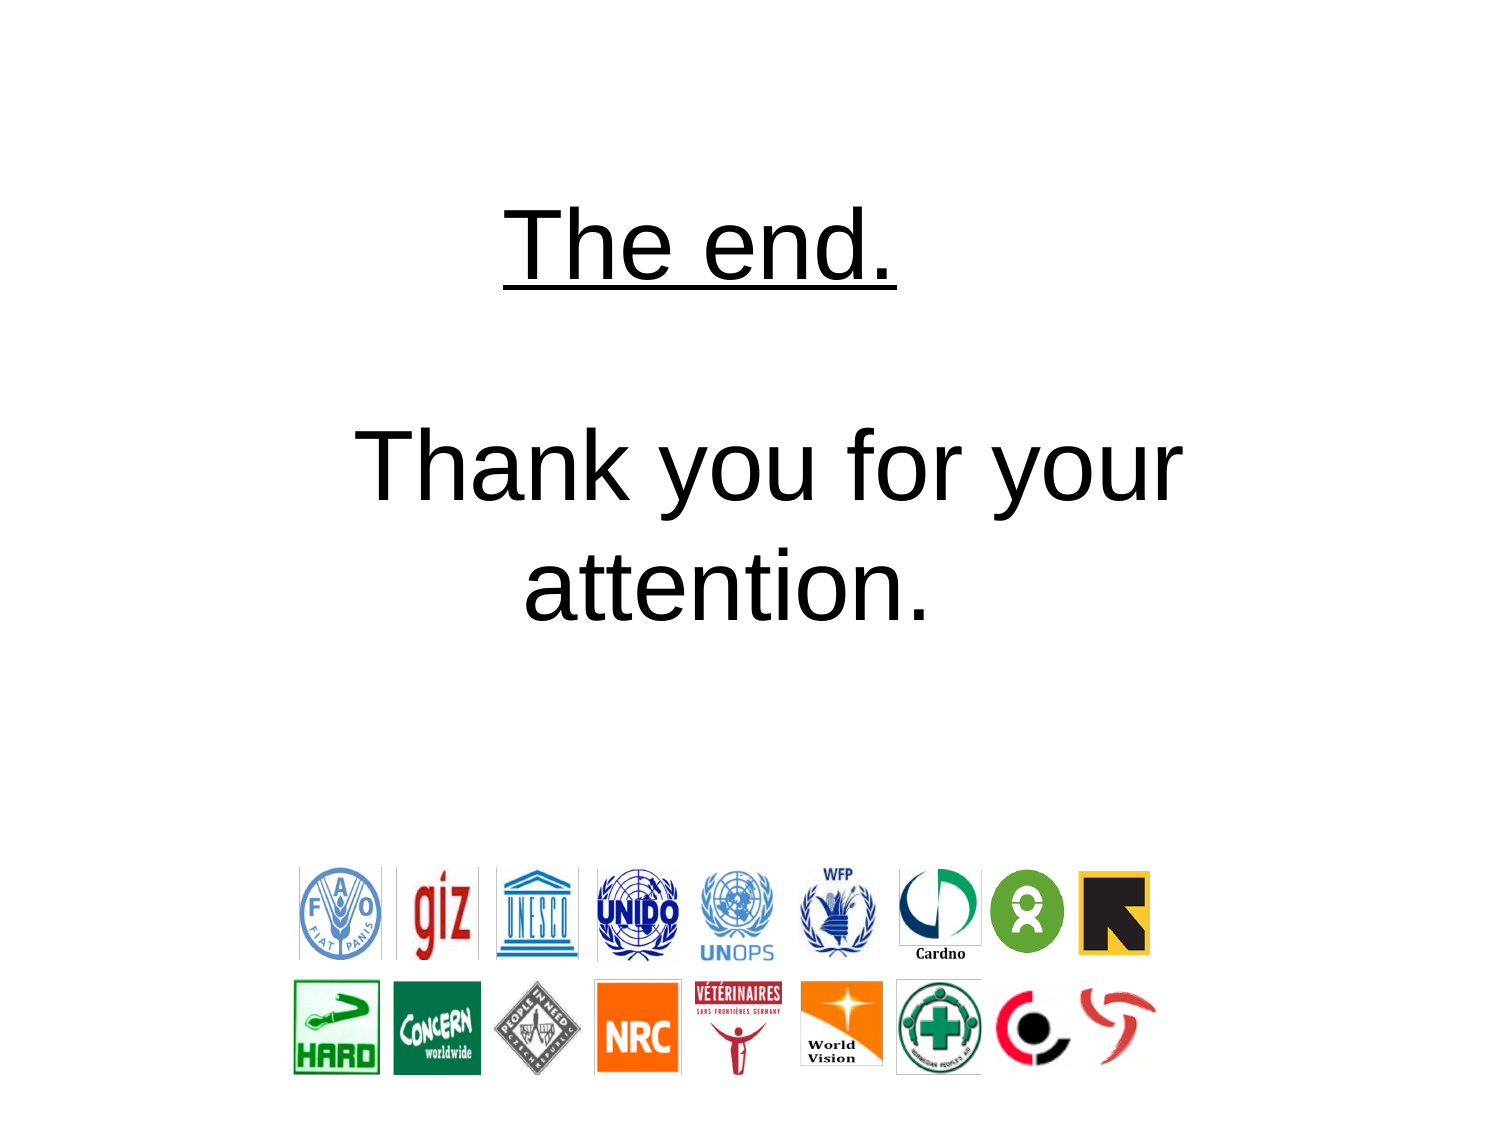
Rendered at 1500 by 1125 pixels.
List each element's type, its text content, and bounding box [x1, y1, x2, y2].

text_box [293, 867, 1160, 1075]
list The end. Thank you for your attention. [75, 31, 1325, 1038]
